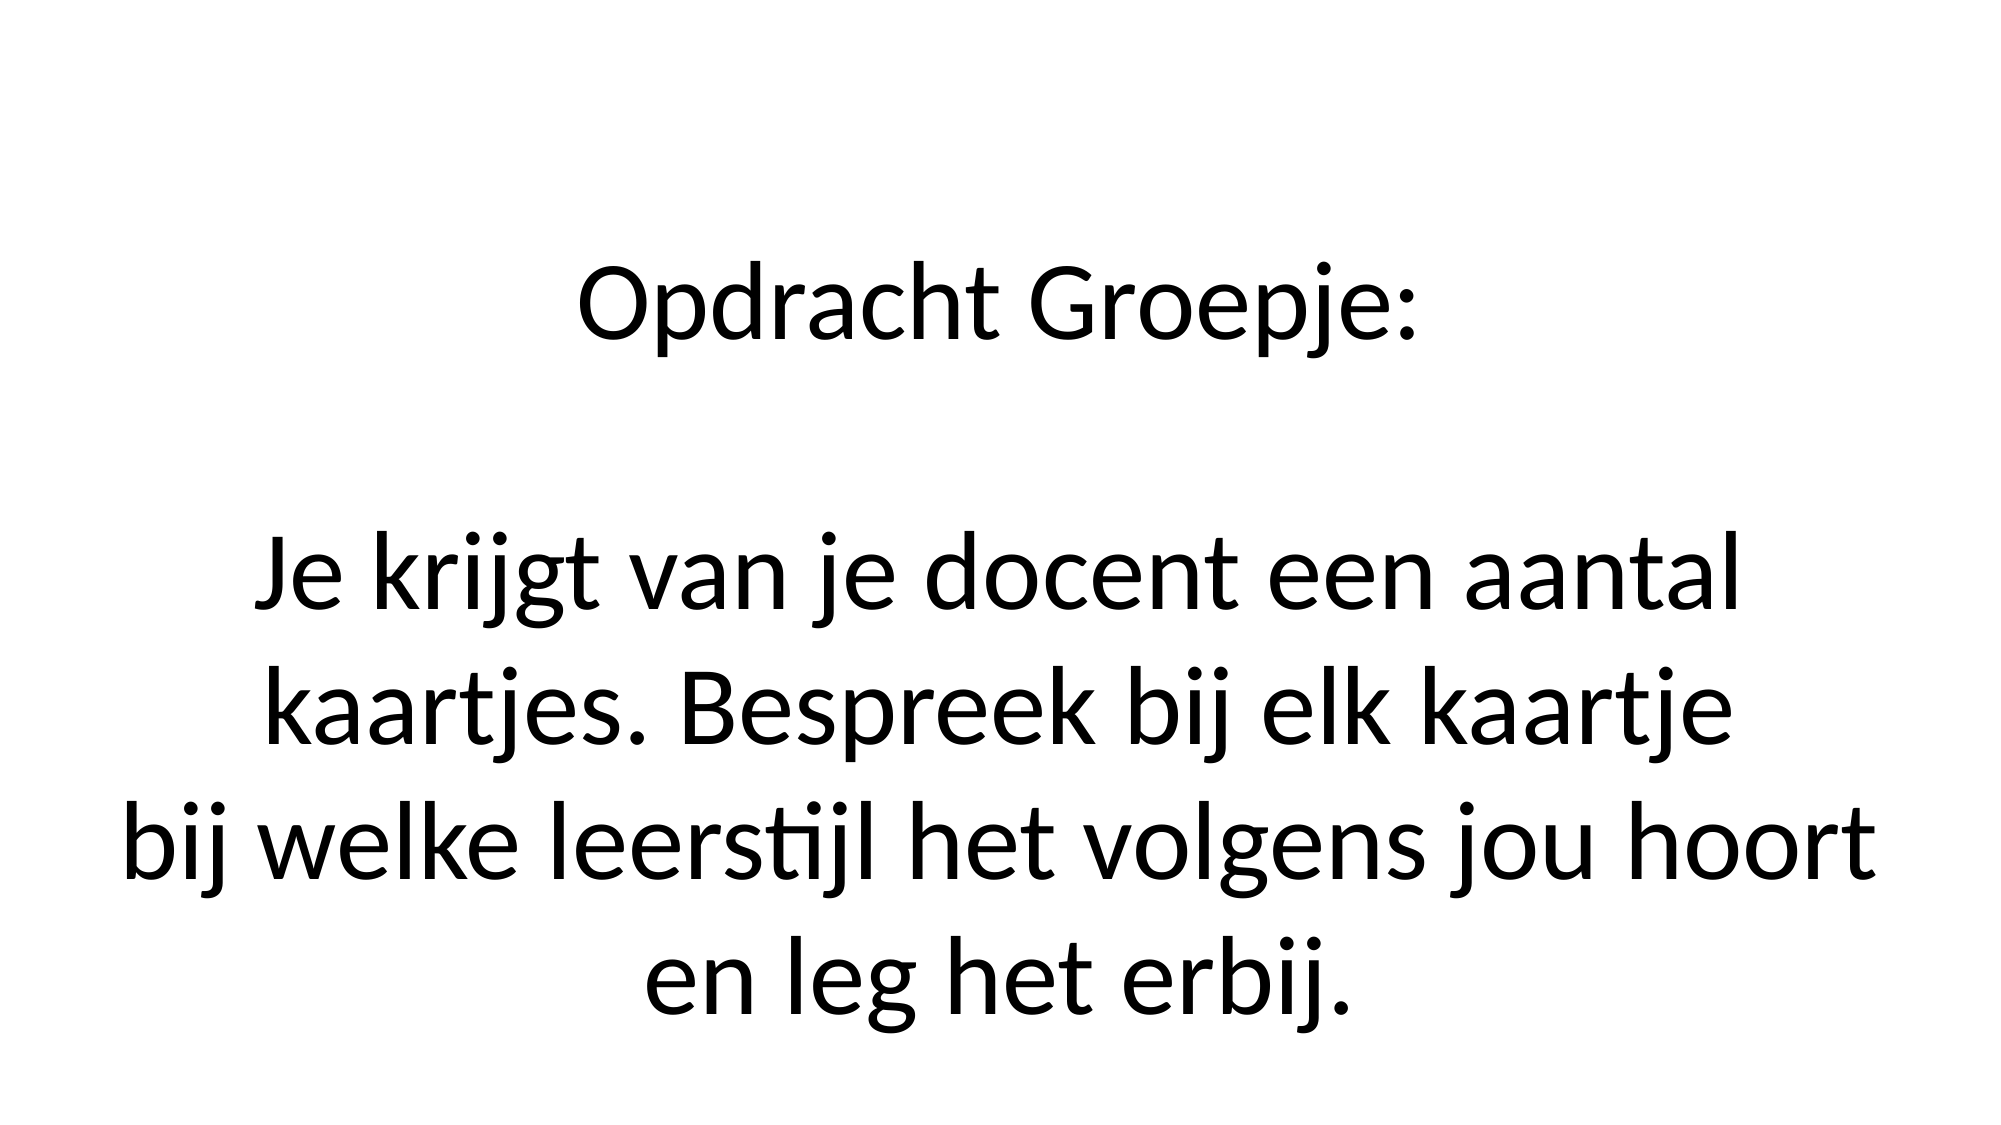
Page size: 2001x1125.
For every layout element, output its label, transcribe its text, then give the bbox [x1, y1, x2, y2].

text_box Opdracht Groepje: Je krijgt van je docent een aantal kaartjes. Bespreek bij elk kaartje bij welke leerstijl het volgens jou hoort en leg het erbij. [104, 219, 1896, 1045]
